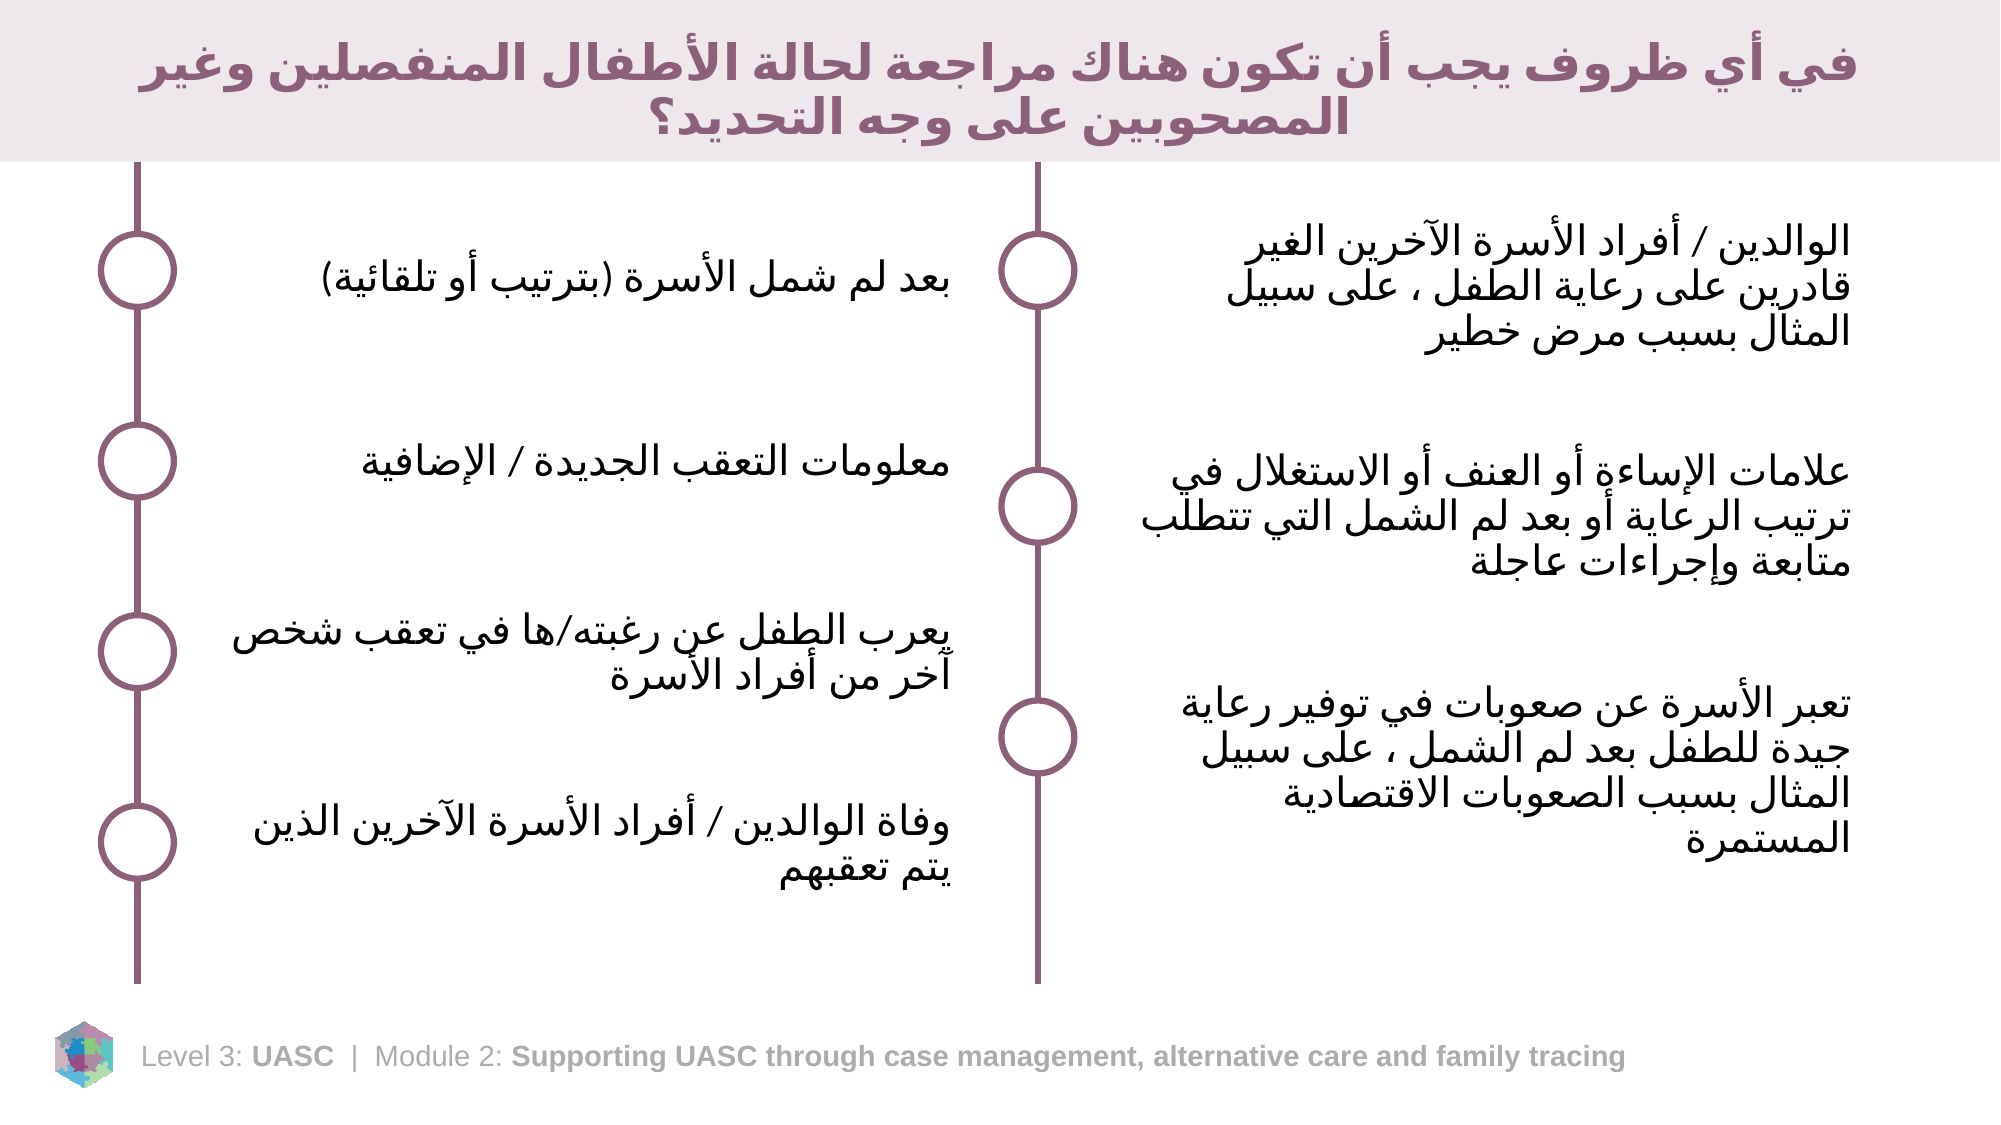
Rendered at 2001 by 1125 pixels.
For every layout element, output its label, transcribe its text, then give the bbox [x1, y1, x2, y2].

text_box [100, 806, 133, 879]
text_box [100, 615, 133, 688]
text_box تعبر الأسرة عن صعوبات في توفير رعاية جيدة للطفل بعد لم الشمل ، على سبيل المثال بسبب الصعوبات الاقتصادية المستمرة [1063, 670, 1863, 873]
text_box [1001, 700, 1033, 774]
text_box [1043, 470, 1075, 543]
text_box [1043, 700, 1075, 774]
title في أي ظروف يجب أن تكون هناك مراجعة لحالة الأطفال المنفصلين وغير المصحوبين على وجه التحديد؟ [0, 19, 2000, 163]
text_box [1043, 234, 1075, 307]
text_box [100, 424, 133, 498]
text_box [141, 805, 174, 879]
text_box [1001, 470, 1033, 543]
text_box [1001, 234, 1033, 307]
text_box معلومات التعقب الجديدة / الإضافية [163, 422, 962, 502]
text_box [100, 234, 133, 307]
text_box وفاة الوالدين / أفراد الأسرة الآخرين الذين يتم تعقبهم [163, 805, 962, 885]
text_box [141, 615, 174, 688]
text_box [141, 424, 174, 498]
text_box علامات الإساءة أو العنف أو الاستغلال في ترتيب الرعاية أو بعد لم الشمل التي تتطلب متابعة وإجراءات عاجلة [1063, 445, 1863, 589]
text_box الوالدين / أفراد الأسرة الآخرين الغير قادرين على رعاية الطفل ، على سبيل المثال بسبب مرض خطير [1063, 217, 1863, 358]
text_box بعد لم شمل الأسرة (بترتيب أو تلقائية) [163, 238, 962, 318]
text_box يعرب الطفل عن رغبته/ها في تعقب شخص آخر من أفراد الأسرة [163, 620, 962, 687]
picture [55, 1021, 113, 1088]
text_box [141, 234, 174, 307]
text_box [565, 1048, 2000, 1125]
